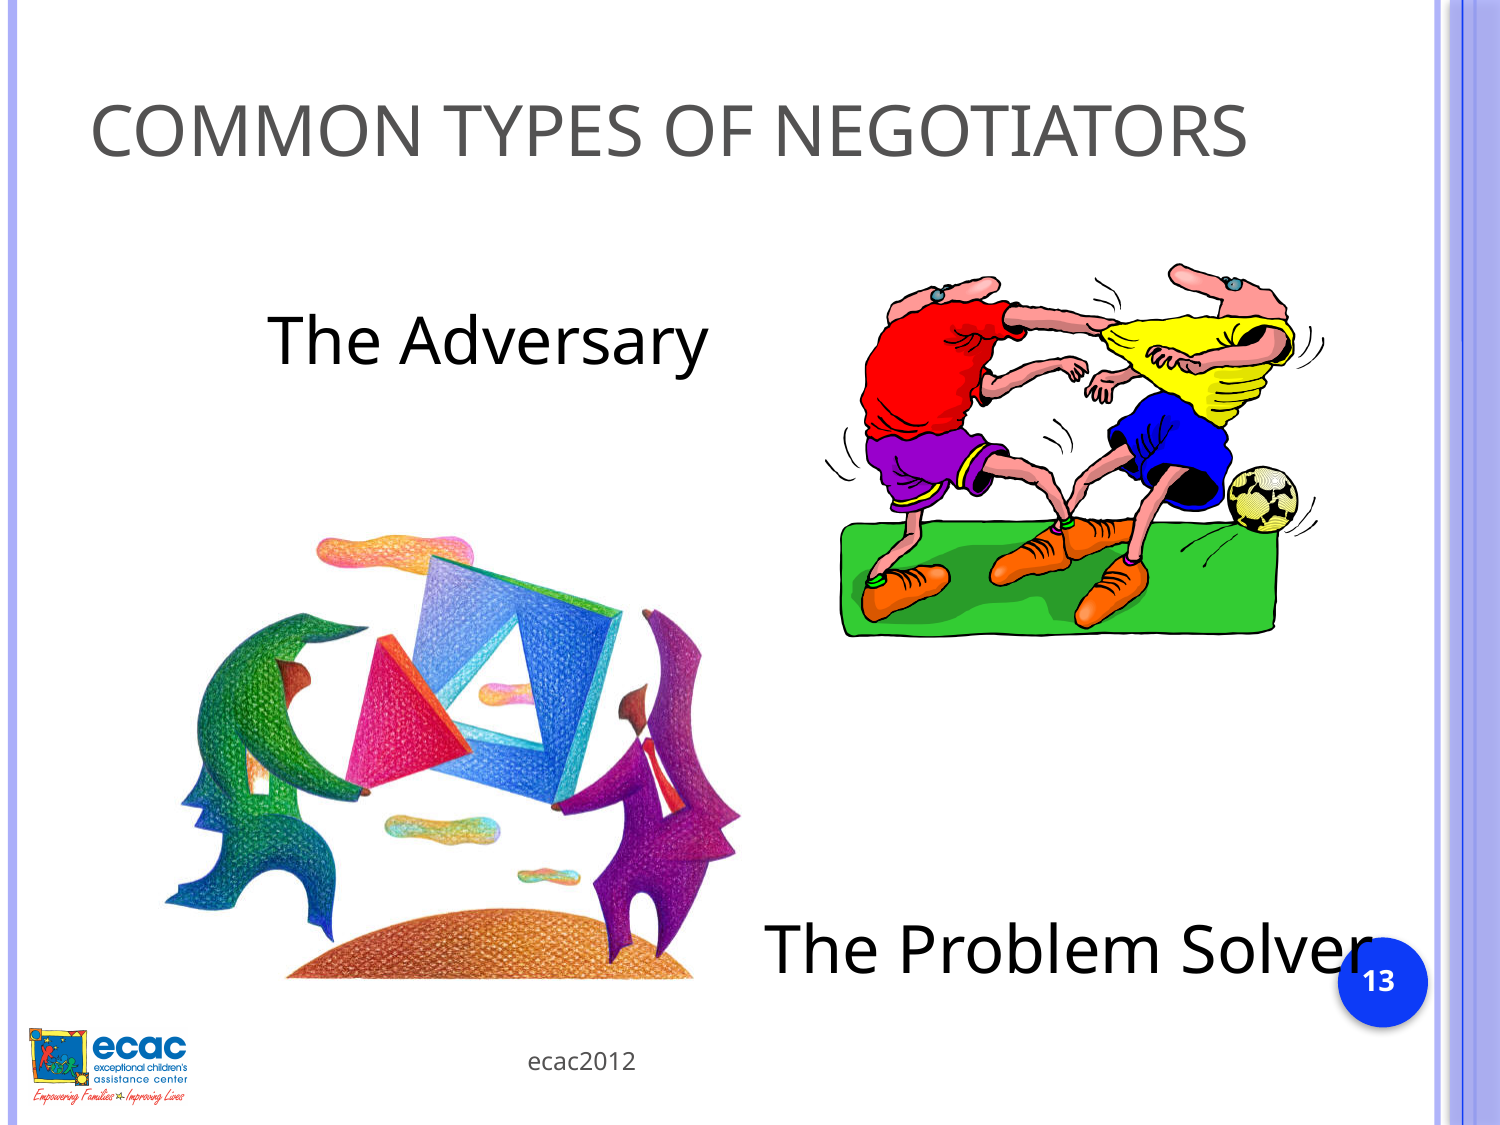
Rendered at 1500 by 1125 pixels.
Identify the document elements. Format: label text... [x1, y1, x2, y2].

text_box The Problem Solver [754, 899, 1425, 995]
footer ecac2012 [512, 1025, 988, 1100]
slide_number 13 [1315, 938, 1442, 1025]
picture [28, 1027, 188, 1106]
list The Adversary [37, 299, 725, 463]
title Common Types of Negotiators [75, 75, 1425, 263]
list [824, 263, 1326, 638]
picture [149, 524, 751, 990]
